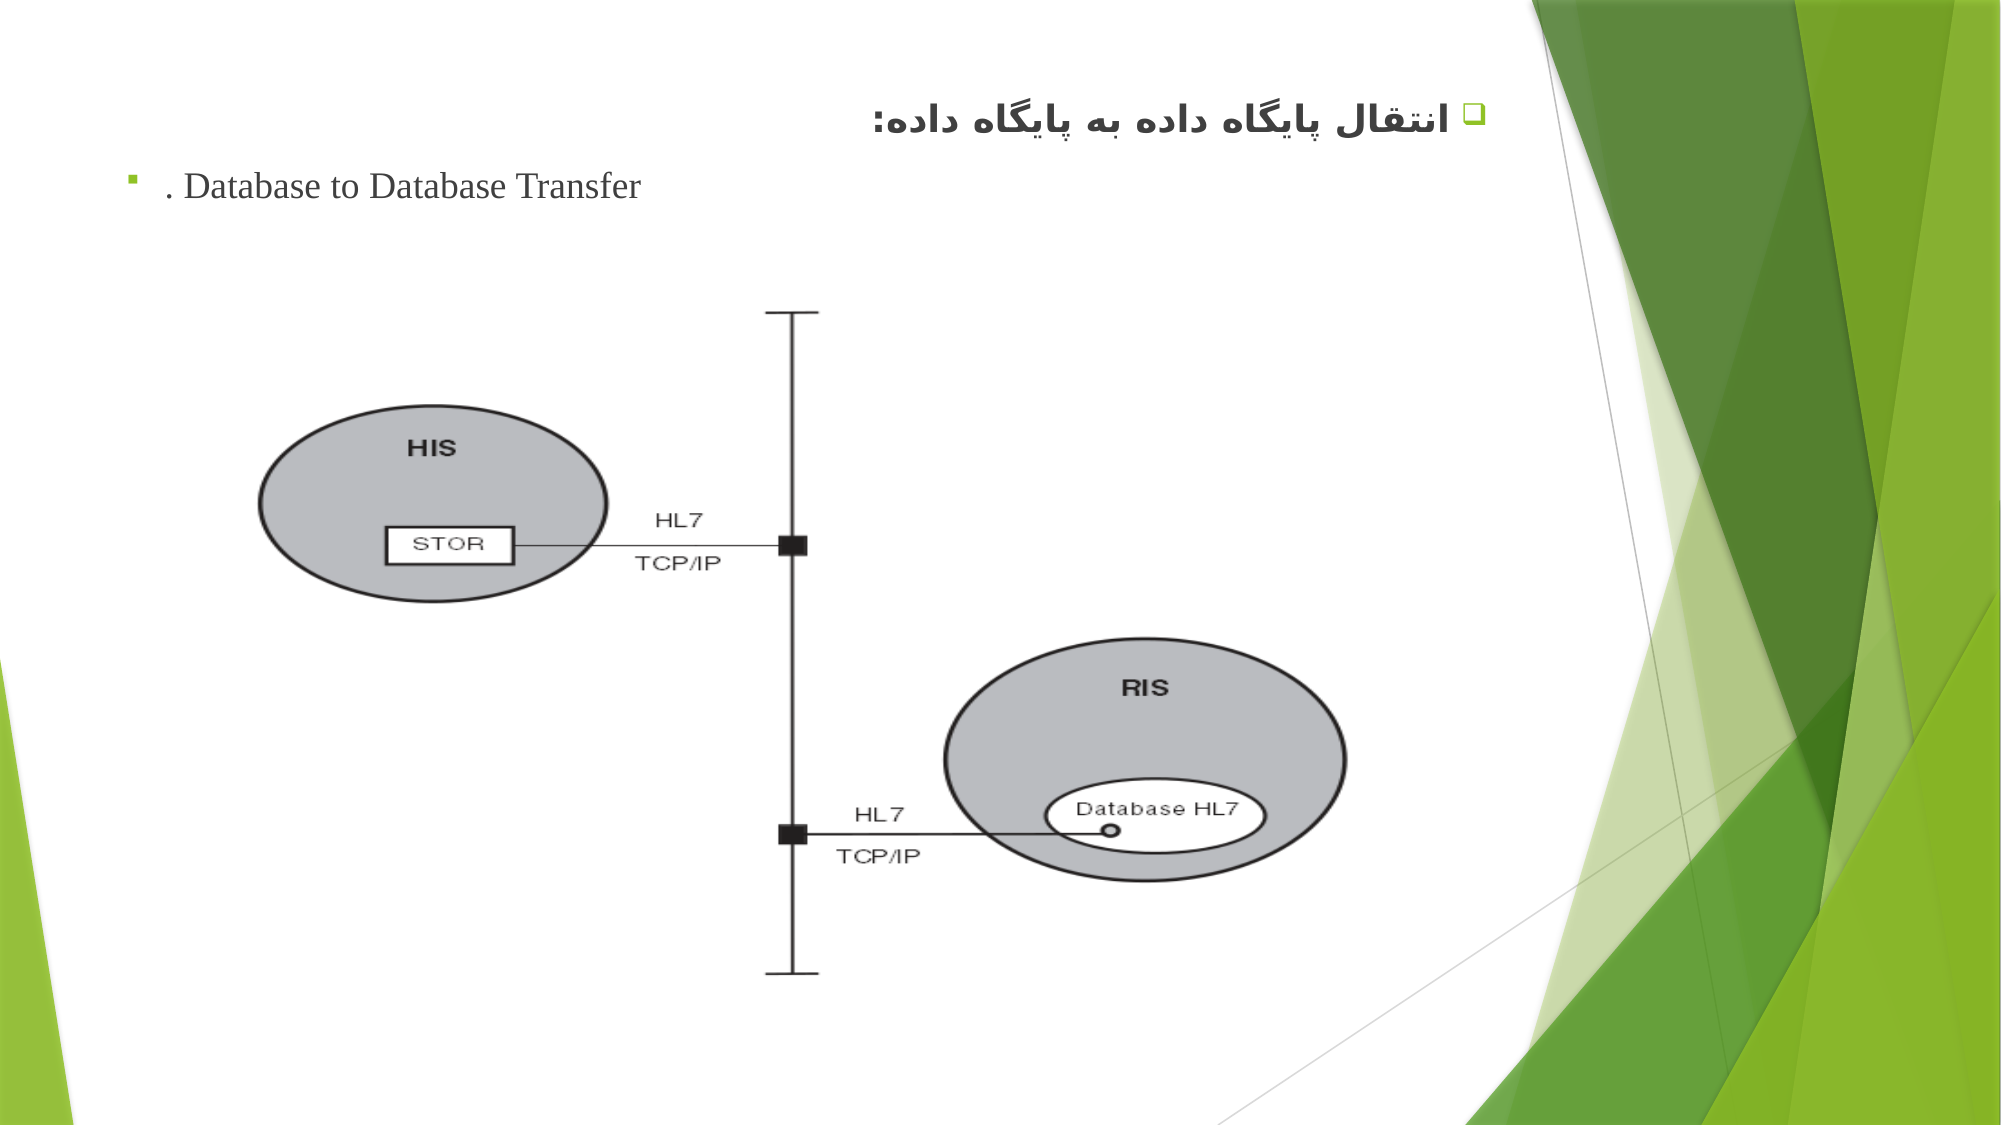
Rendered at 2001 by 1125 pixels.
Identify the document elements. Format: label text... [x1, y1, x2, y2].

picture [232, 299, 1389, 985]
list انتقال پایگاه داده به پایگاه داده: . Database to Database Transfer [111, 87, 1522, 992]
